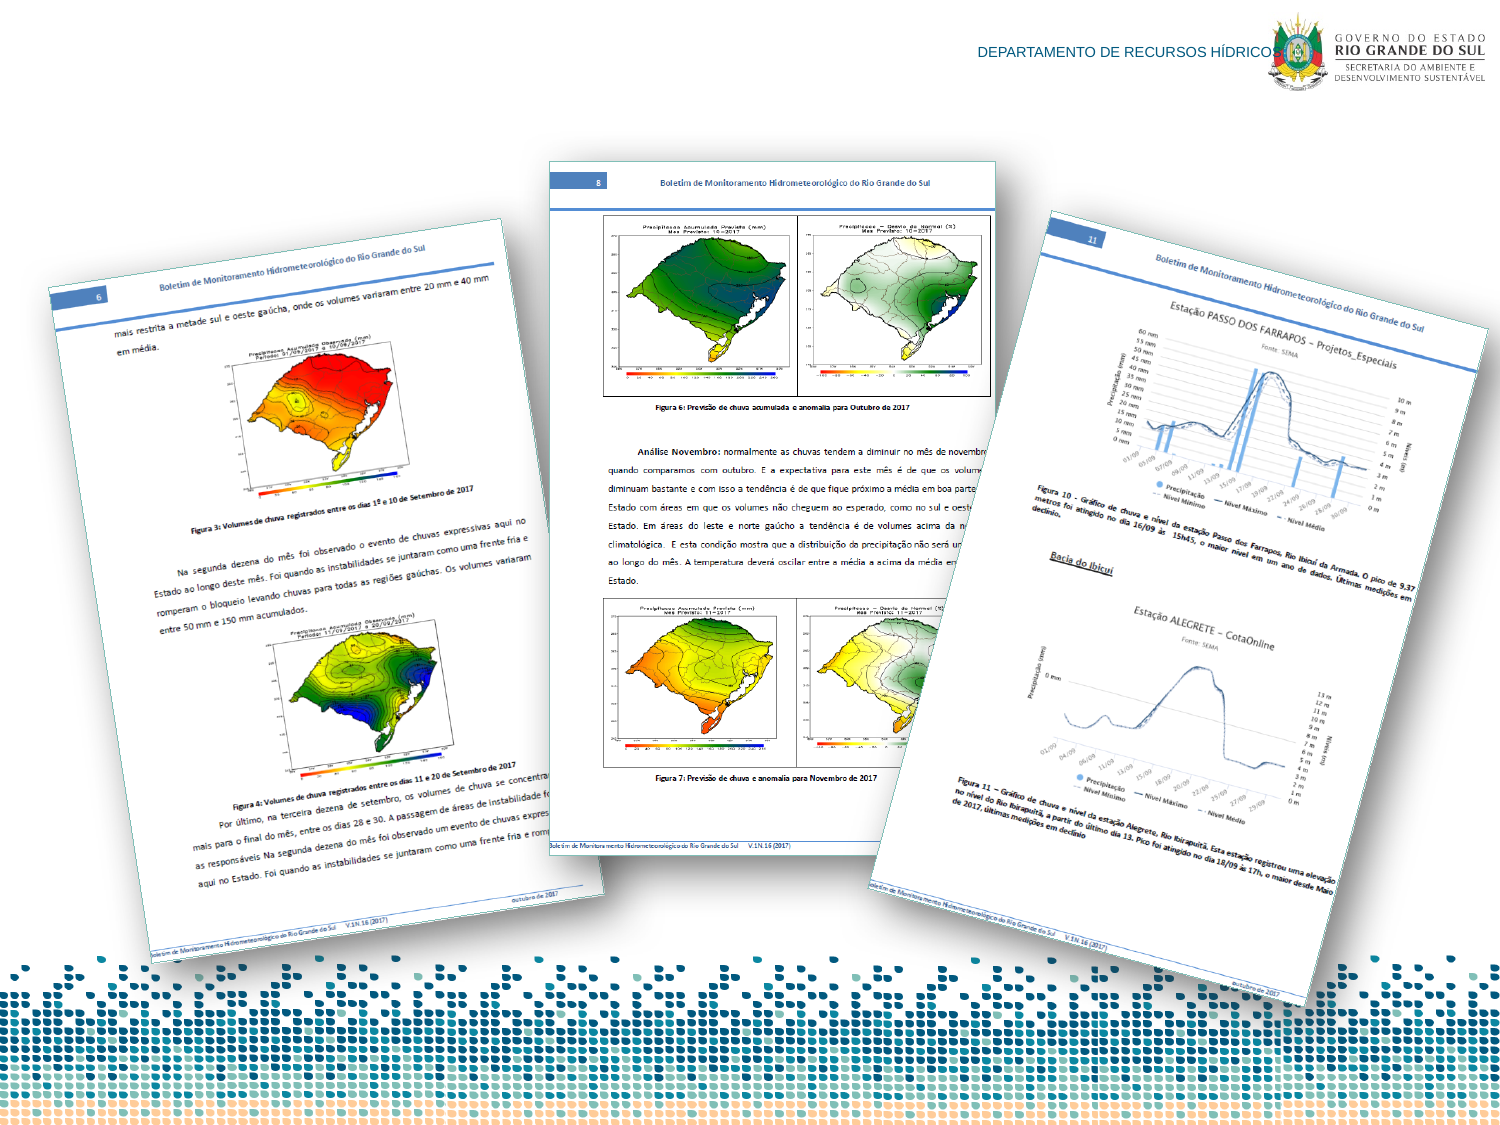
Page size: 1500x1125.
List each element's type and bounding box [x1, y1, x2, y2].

picture [1214, 47, 1219, 57]
picture [1111, 49, 1118, 55]
picture [989, 49, 996, 55]
picture [1268, 12, 1485, 91]
picture [0, 161, 1500, 1125]
